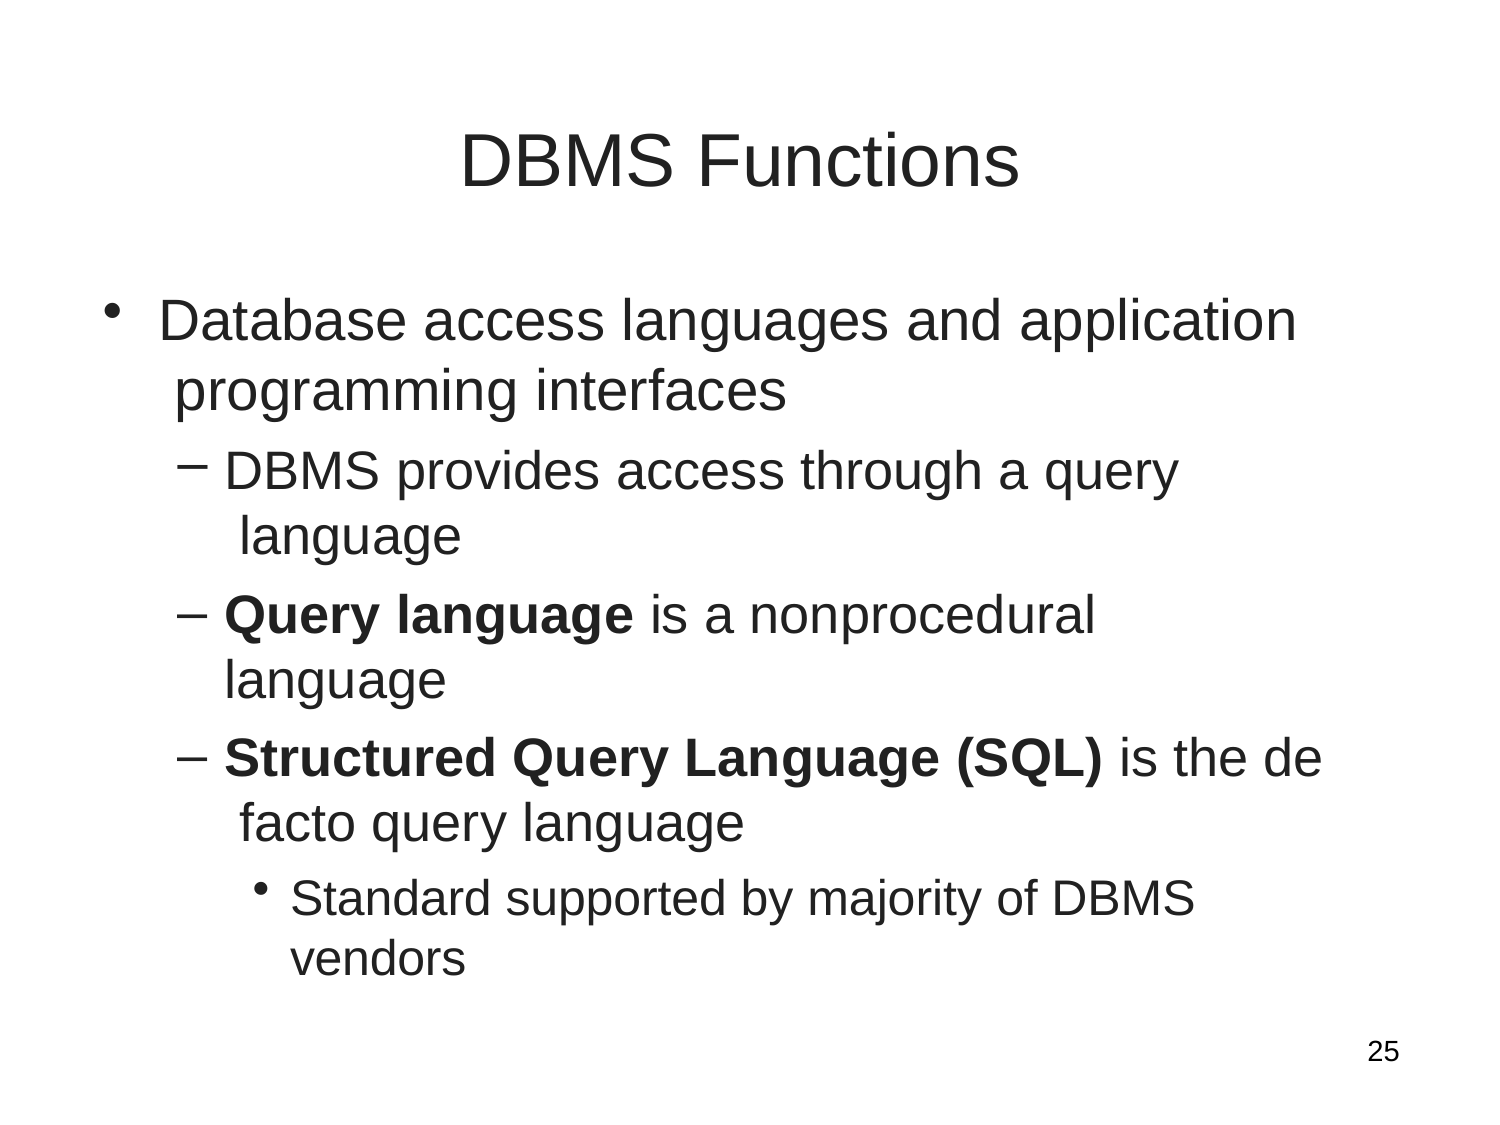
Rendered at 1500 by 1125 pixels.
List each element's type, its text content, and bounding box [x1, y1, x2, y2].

slide_number 25 [1361, 1033, 1402, 1125]
text_box Database access languages and application programming interfaces DBMS provides access through a query language Query language is a nonprocedural language Structured Query Language (SQL) is the de facto query language Standard supported by majority of DBMS vendors [100, 280, 1392, 986]
title DBMS Functions [321, 109, 1178, 280]
